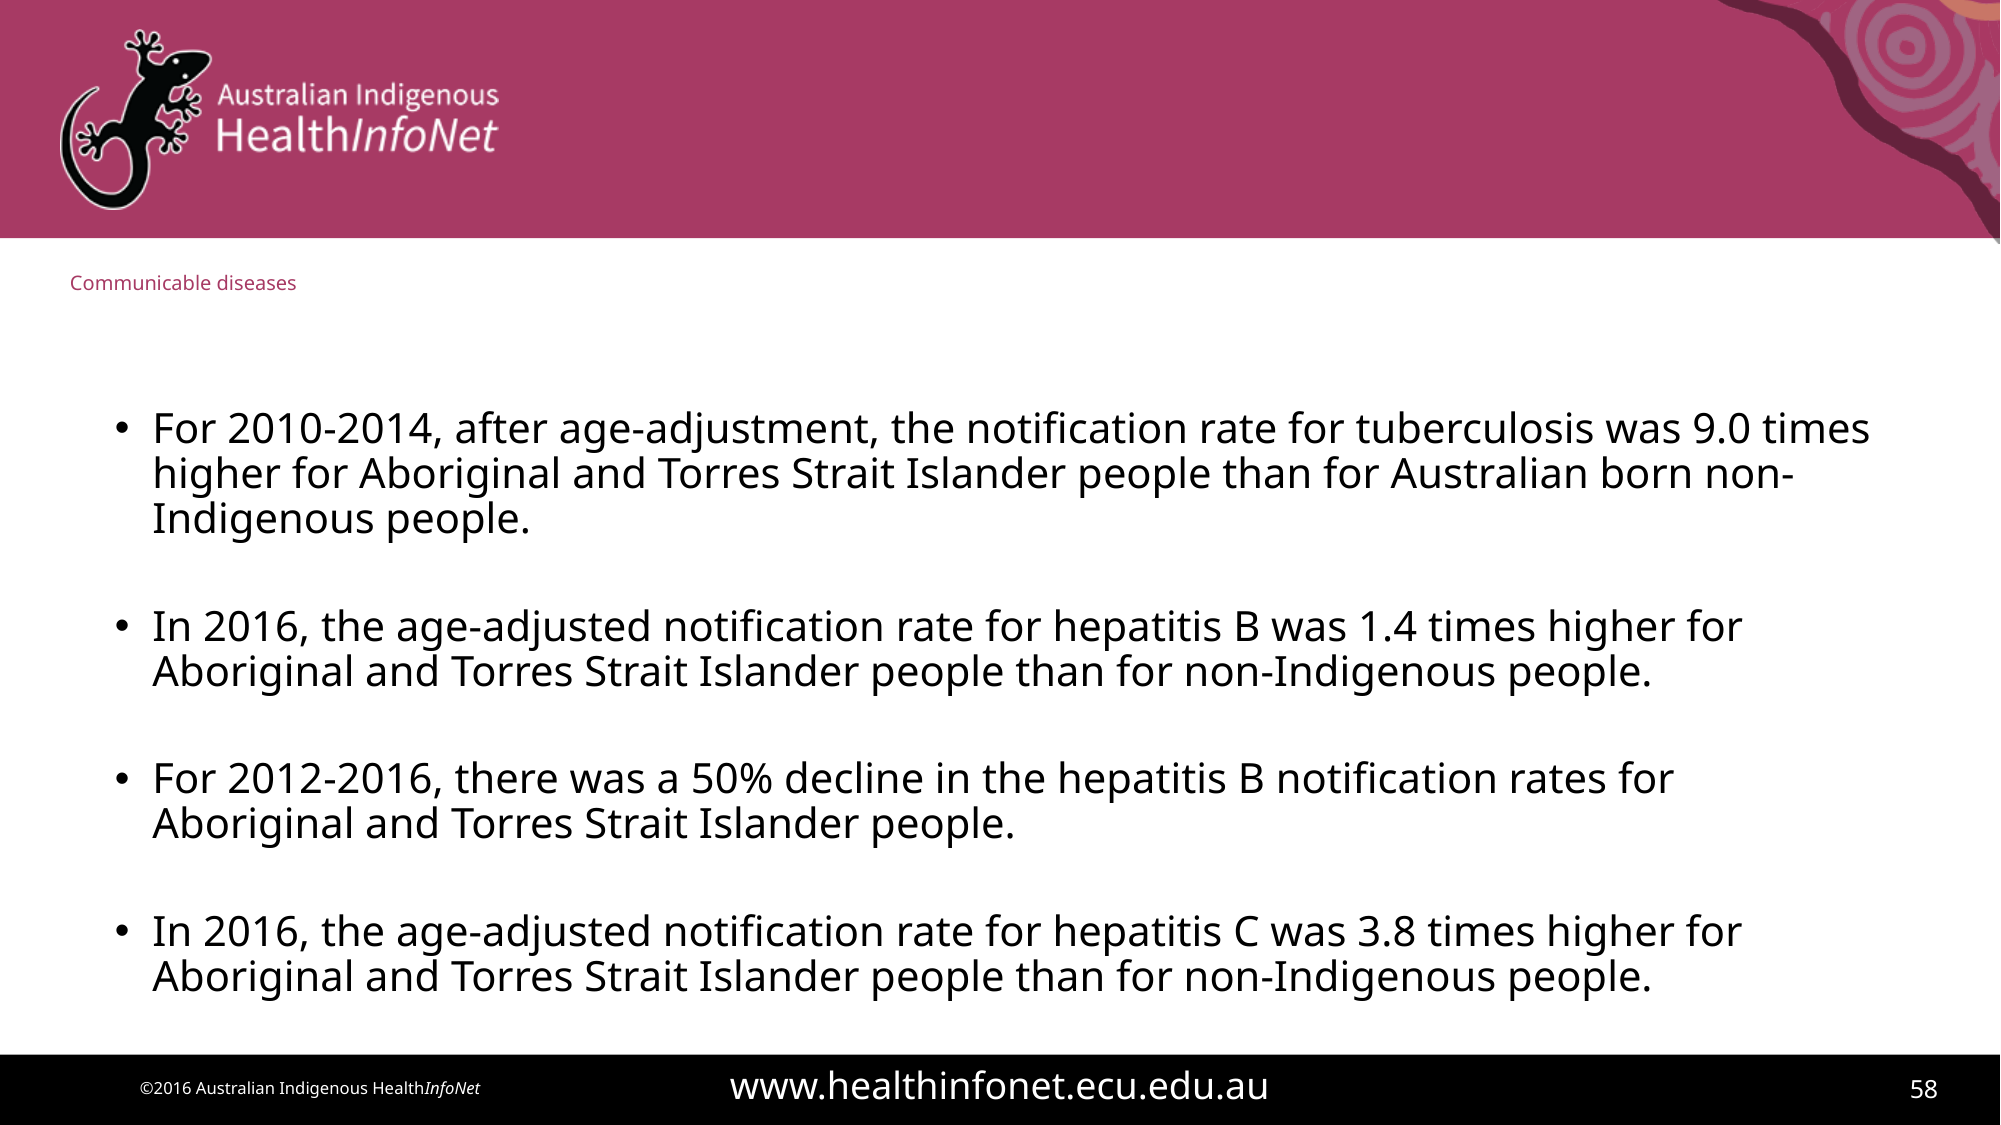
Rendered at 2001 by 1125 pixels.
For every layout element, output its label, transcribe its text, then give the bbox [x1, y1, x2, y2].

title Communicable diseases [55, 243, 1945, 327]
list For 2010-2014, after age-adjustment, the notification rate for tuberculosis was 9.0 times higher for Aboriginal and Torres Strait Islander people than for Australian born non-Indigenous people. In 2016, the age-adjusted notification rate for hepatitis B was 1.4 times higher for Aboriginal and Torres Strait Islander people than for non-Indigenous people. For 2012-2016, there was a 50% decline in the hepatitis B notification rates for Aboriginal and Torres Strait Islander people. In 2016, the age-adjusted notification rate for hepatitis C was 3.8 times higher for Aboriginal and Torres Strait Islander people than for non-Indigenous people. [99, 399, 1900, 1050]
picture [60, 29, 499, 210]
picture [1673, 0, 2000, 279]
